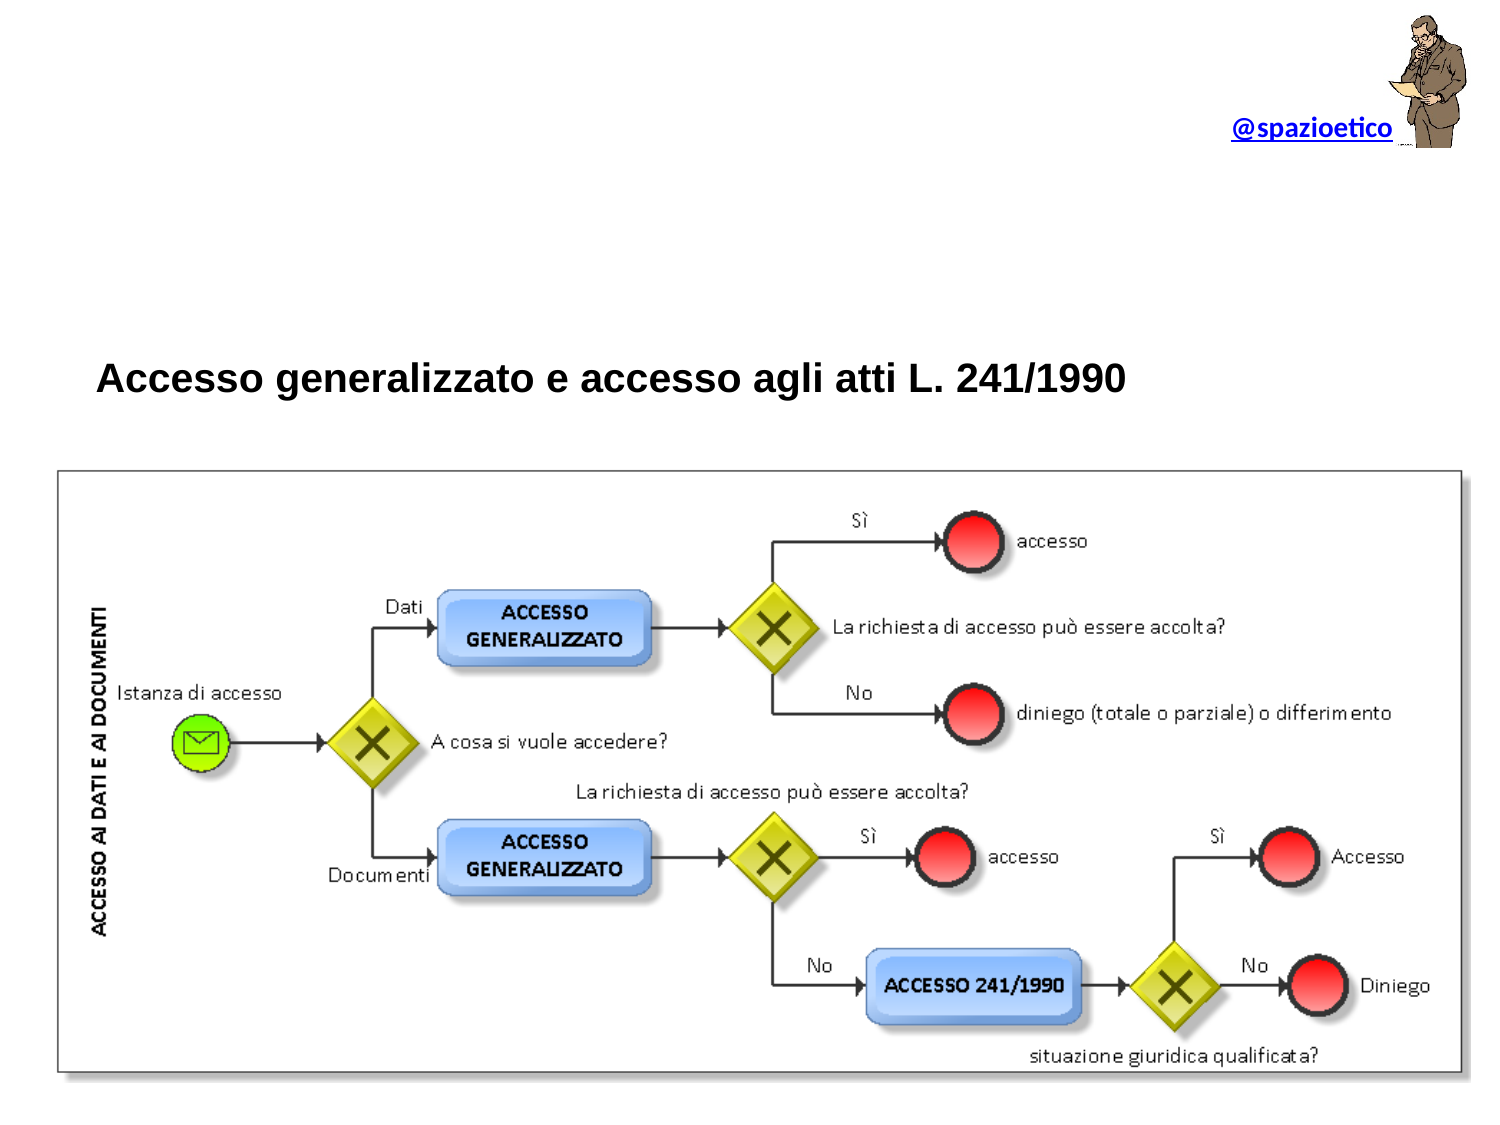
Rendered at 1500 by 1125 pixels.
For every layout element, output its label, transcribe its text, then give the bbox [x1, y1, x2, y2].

picture [1372, 7, 1488, 148]
text_box Accesso generalizzato e accesso agli atti L. 241/1990 [60, 303, 1411, 409]
picture [0, 413, 1471, 1083]
